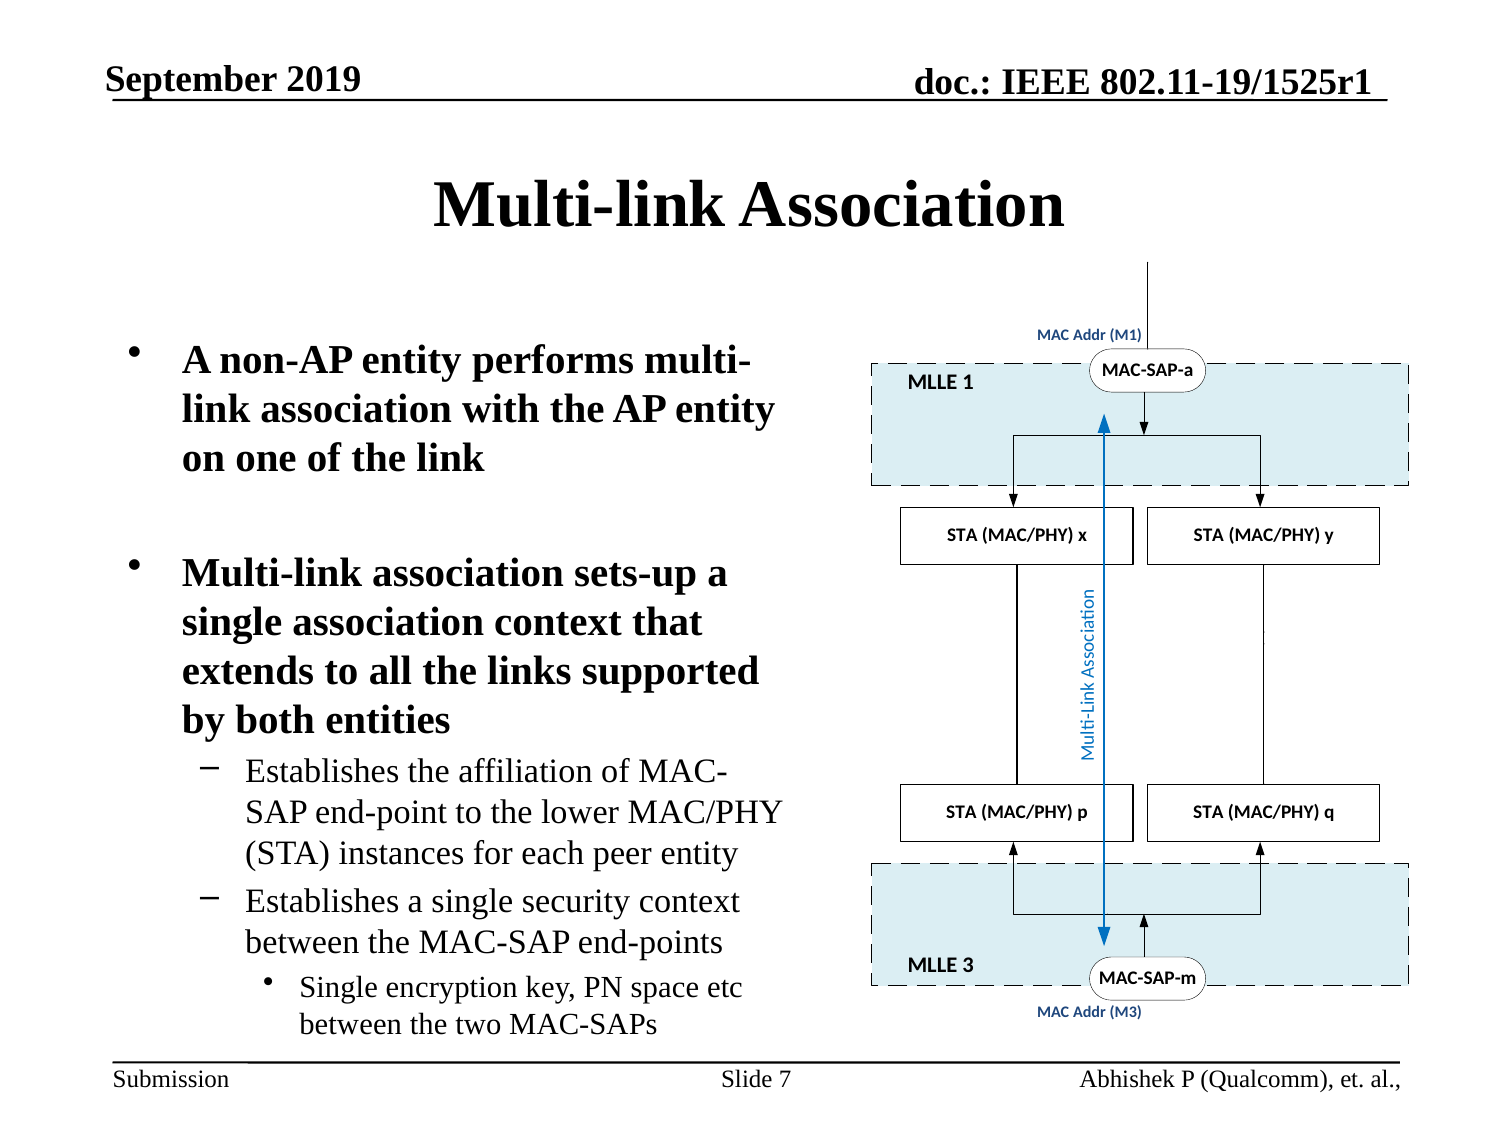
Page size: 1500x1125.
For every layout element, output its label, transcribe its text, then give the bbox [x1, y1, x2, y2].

slide_number Slide 7 [712, 1061, 801, 1093]
list A non-AP entity performs multi-link association with the AP entity on one of the link Multi-link association sets-up a single association context that extends to all the links supported by both entities Establishes the affiliation of MAC-SAP end-point to the lower MAC/PHY (STA) instances for each peer entity Establishes a single security context between the MAC-SAP end-points Single encryption key, PN space etc between the two MAC-SAPs [112, 324, 801, 1063]
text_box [868, 259, 1413, 1033]
title Multi-link Association [112, 112, 1388, 288]
footer Abhishek P (Qualcomm), et. al., [949, 1061, 1402, 1093]
